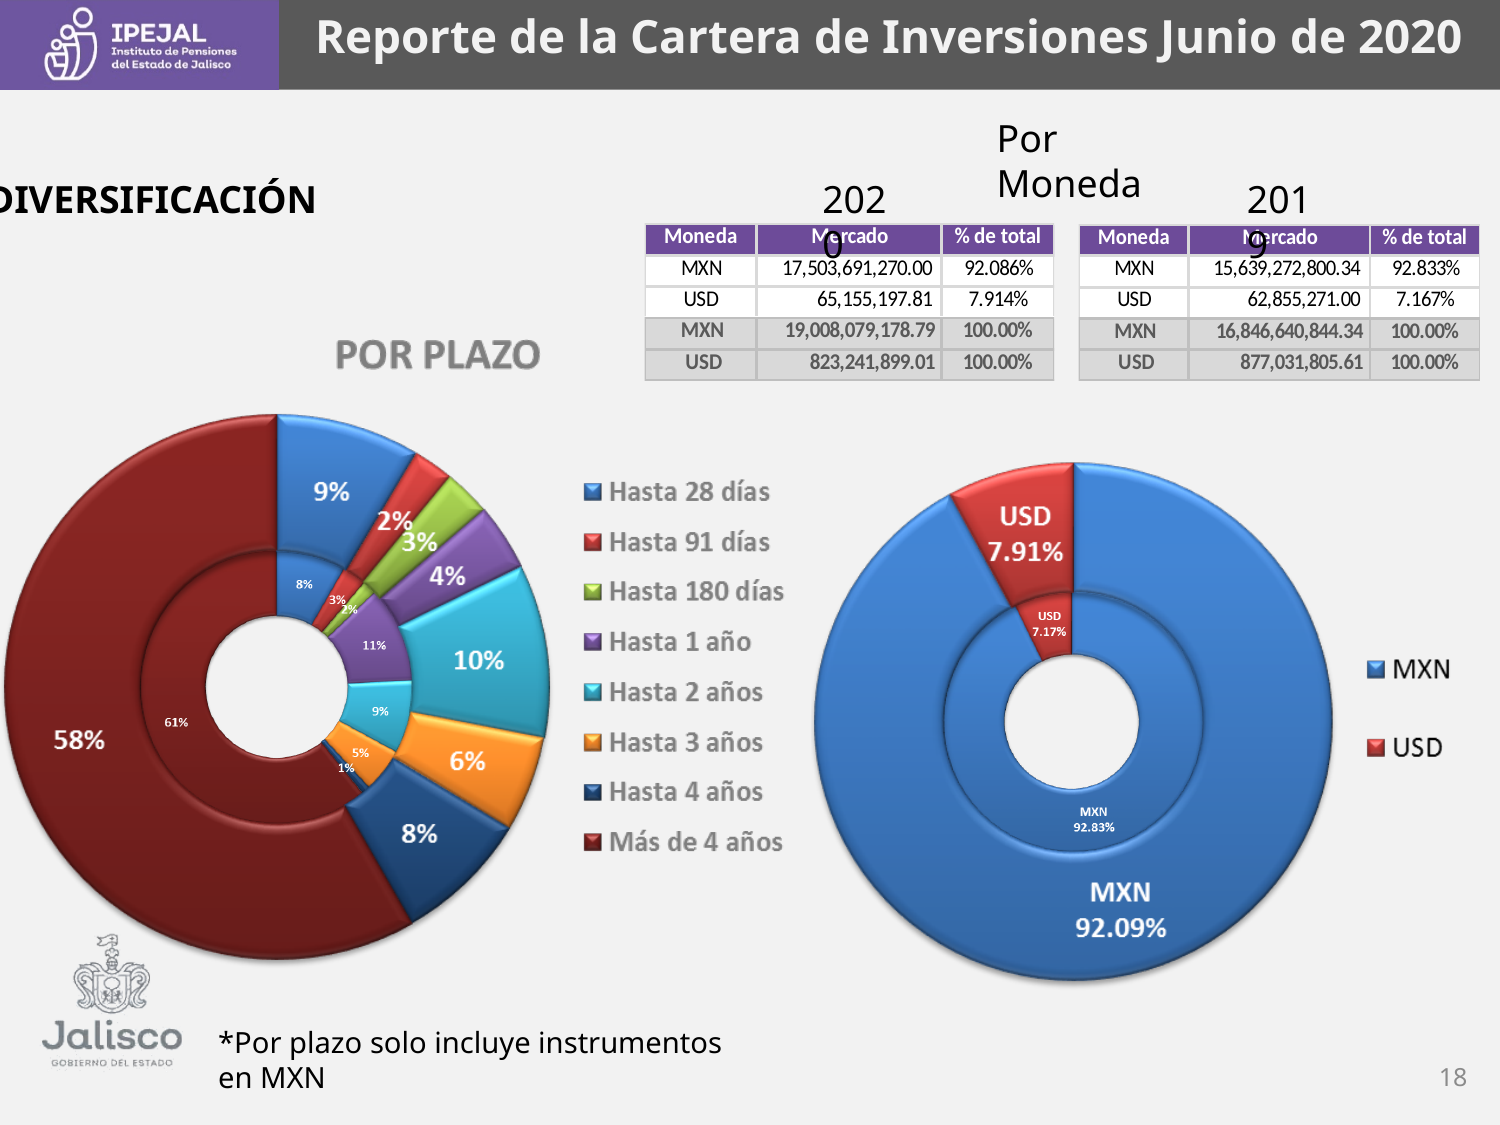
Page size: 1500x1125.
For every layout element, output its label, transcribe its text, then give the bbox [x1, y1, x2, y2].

text_box *Por plazo solo incluye instrumentos en MXN [203, 1017, 771, 1102]
slide_number 18 [1132, 1046, 1483, 1107]
text_box Reporte de la Cartera de Inversiones Junio de 2020 [278, 0, 1500, 91]
picture [0, 0, 278, 90]
picture [810, 454, 1459, 995]
text_box Por Moneda [981, 107, 1211, 213]
text_box DIVERSIFICACIÓN [0, 168, 333, 229]
picture [1078, 224, 1482, 383]
picture [0, 223, 1056, 1103]
text_box 2019 [1232, 168, 1343, 223]
text_box 2020 [807, 168, 919, 221]
